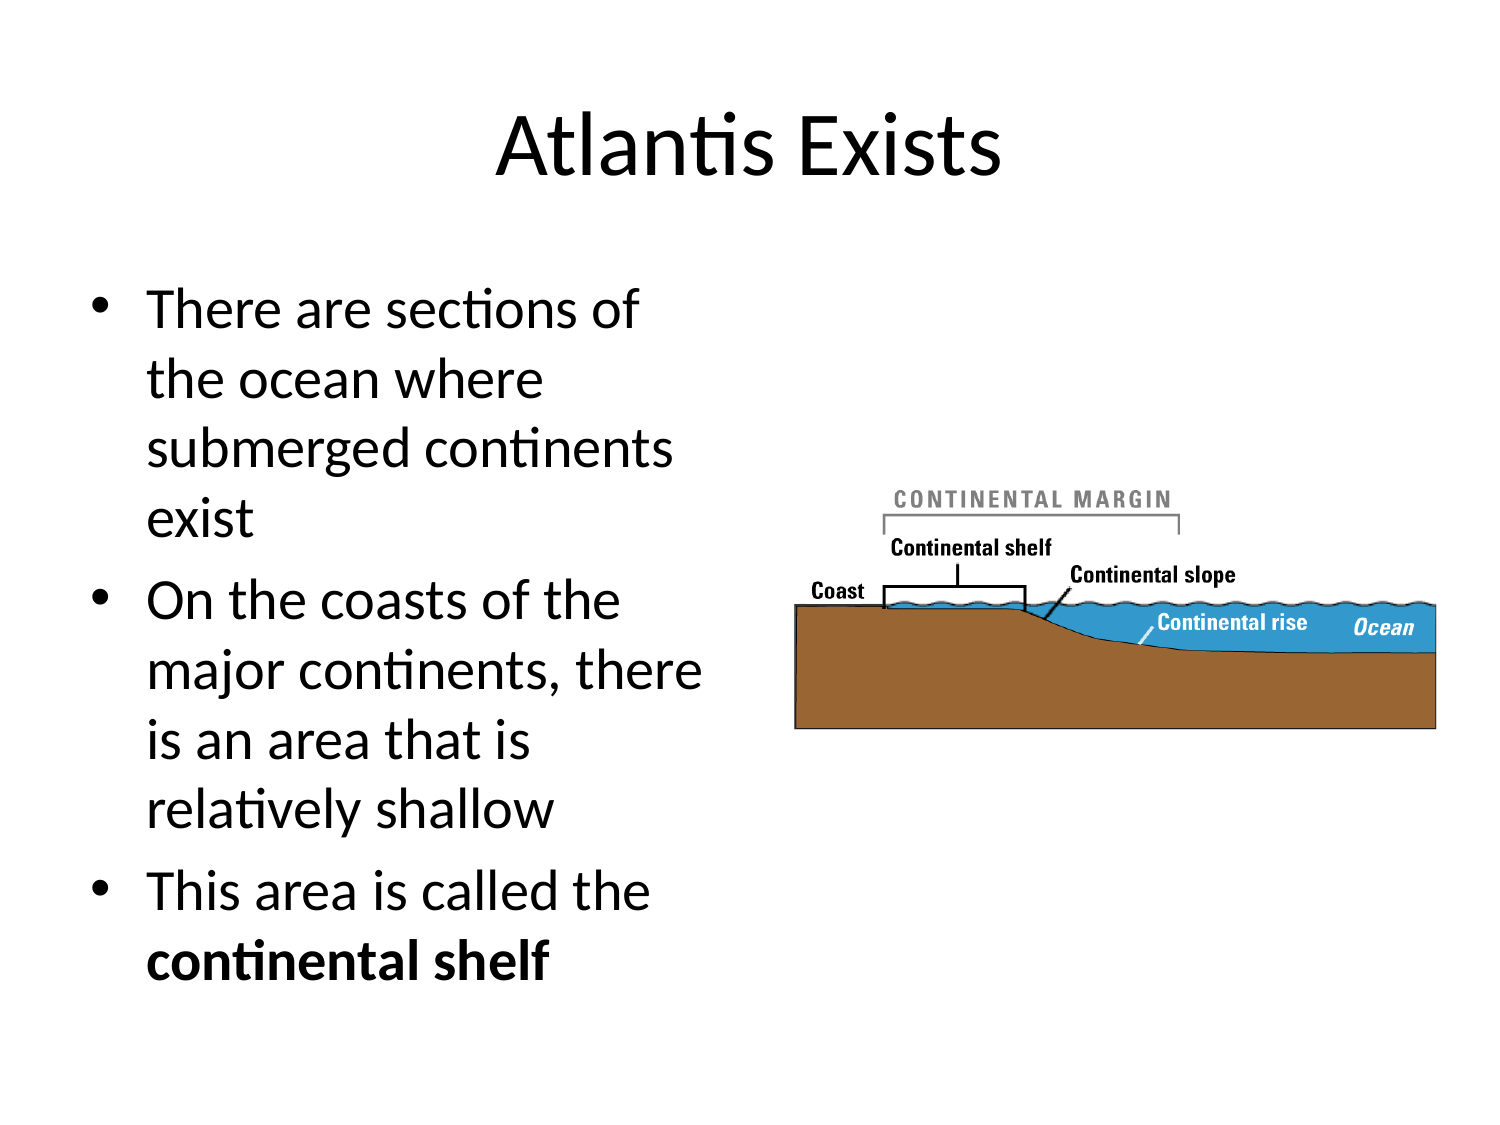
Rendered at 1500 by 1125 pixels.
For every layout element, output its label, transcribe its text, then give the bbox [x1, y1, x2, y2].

list There are sections of the ocean where submerged continents exist On the coasts of the major continents, there is an area that is relatively shallow This area is called the continental shelf [75, 262, 738, 1005]
title Atlantis Exists [75, 45, 1425, 233]
picture [787, 487, 1453, 747]
